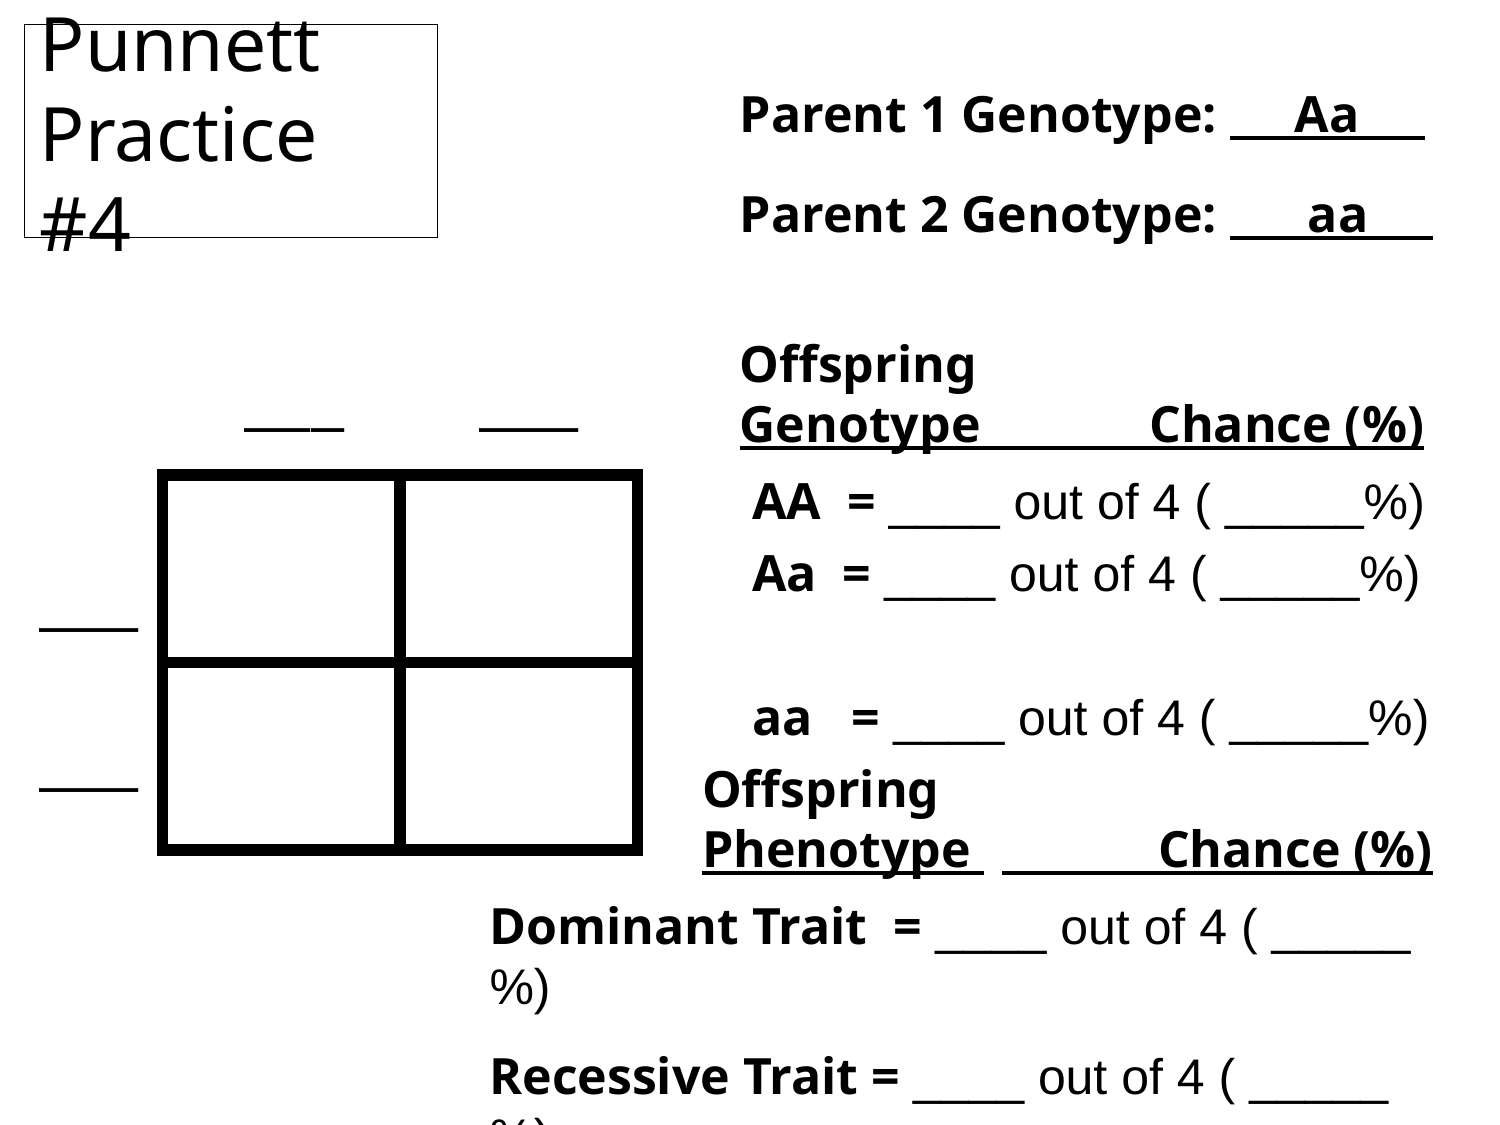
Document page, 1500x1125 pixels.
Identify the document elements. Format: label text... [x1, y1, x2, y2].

title Punnett Practice #4 [24, 24, 438, 238]
text_box Offspring Genotype Chance (%) [725, 324, 1450, 460]
text_box Parent 1 Genotype: Aa [725, 74, 1450, 150]
text_box AA = ____ out of 4 ( _____%) Aa = ____ out of 4 ( _____%) aa = ____ out of 4 ( _____%) [737, 449, 1463, 749]
text_box [237, 412, 350, 473]
text_box ___ ___ [200, 349, 613, 445]
text_box Dominant Trait = ____ out of 4 ( _____%) Recessive Trait = ____ out of 4 ( _____%) [474, 887, 1463, 1125]
table_cell [168, 668, 394, 844]
table_header [168, 481, 394, 657]
table_cell [406, 668, 632, 844]
text_box ___ ___ [24, 549, 175, 805]
table_header [406, 481, 632, 657]
text_box Parent 2 Genotype: aa [725, 174, 1450, 250]
text_box Offspring Phenotype Chance (%) [687, 749, 1475, 885]
